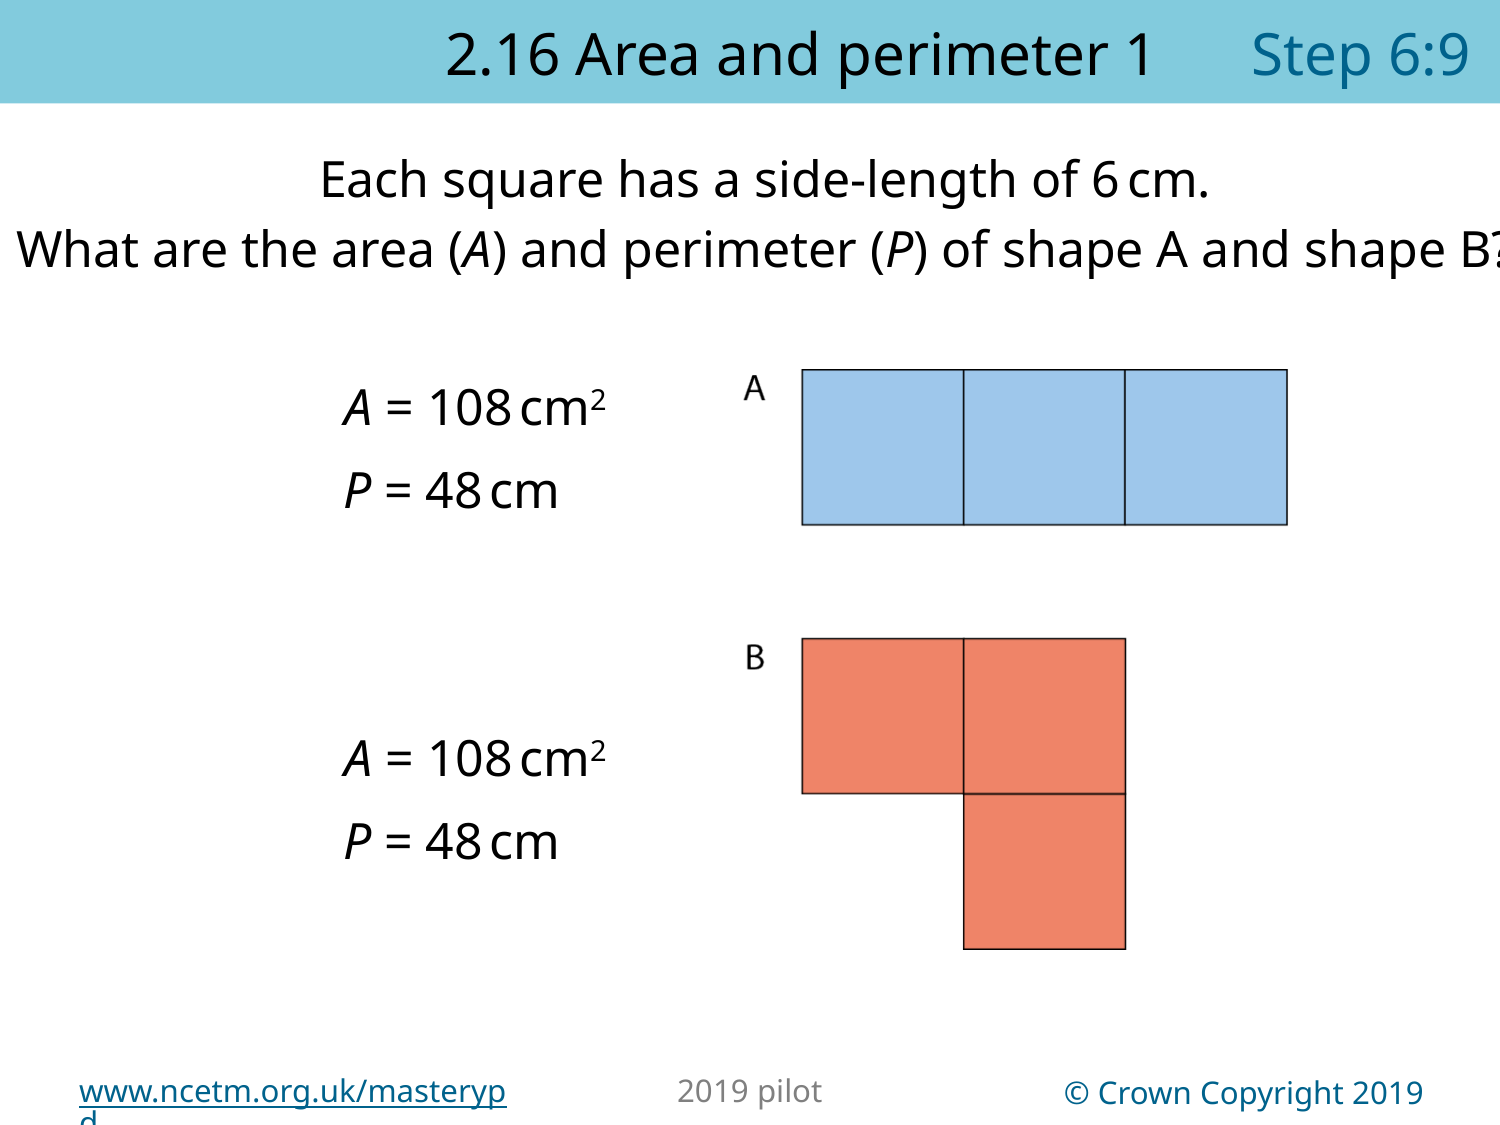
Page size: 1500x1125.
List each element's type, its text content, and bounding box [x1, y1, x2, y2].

text_box A = 108 cm2 [329, 719, 571, 794]
text_box P = 48 cm [327, 451, 571, 527]
picture [576, 369, 1445, 951]
text_box A = 108 cm2 [329, 367, 577, 443]
text_box P = 48 cm [327, 802, 571, 878]
text_box Each square has a side-length of 6 cm. What are the area (A) and perimeter (P) of shape A and shape B? [1, 140, 1500, 285]
list 2.16 Area and perimeter 1 Step 6:9 [0, 0, 1500, 104]
